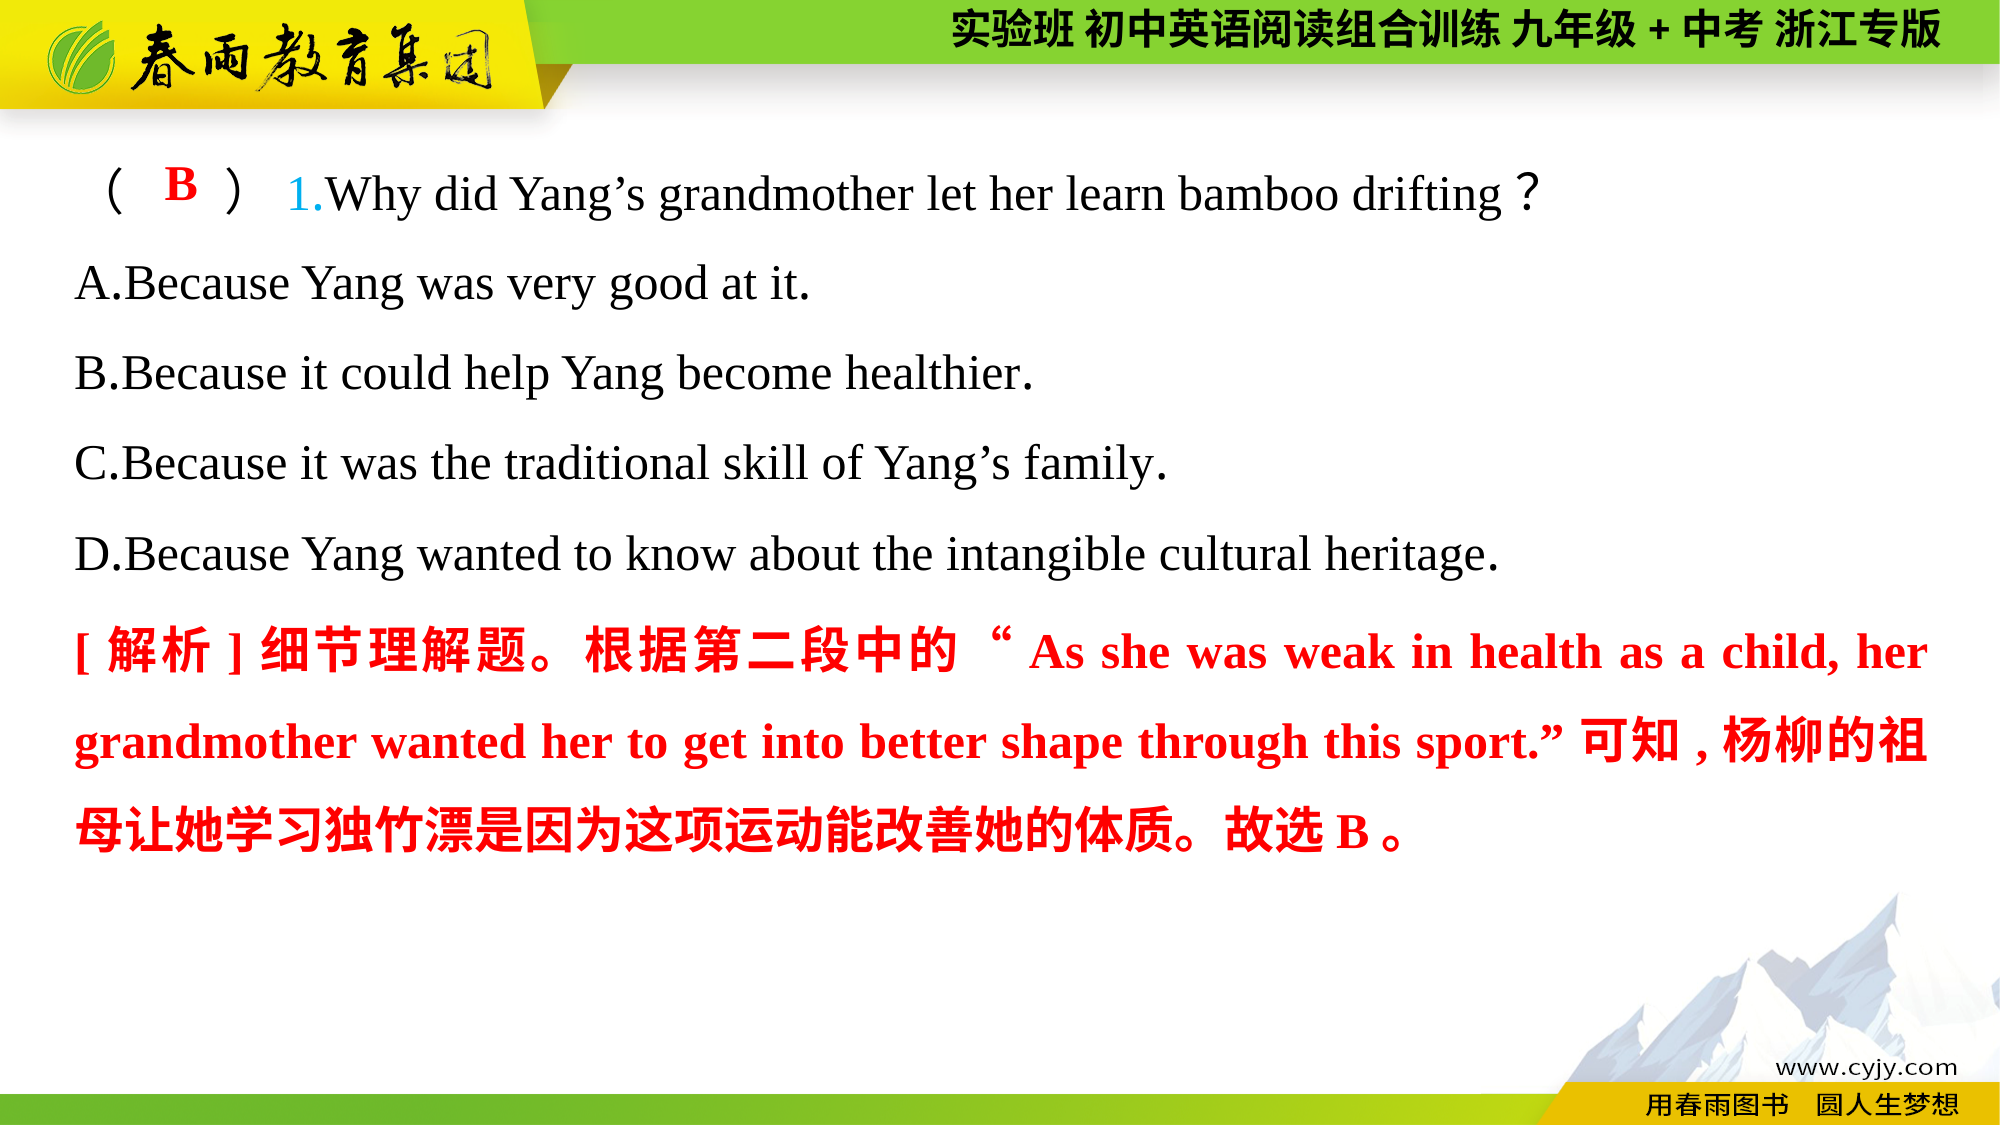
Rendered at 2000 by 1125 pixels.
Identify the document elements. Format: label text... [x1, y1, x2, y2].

picture [0, 0, 2000, 1125]
text_box B [149, 143, 213, 219]
list （ ）1.Why did Yang’s grandmother let her learn bamboo drifting？ A.Because Yang was very good at it. B.Because it could help Yang become healthier. C.Because it was the traditional skill of Yang’s family. D.Because Yang wanted to know about the intangible cultural heritage. [59, 122, 1944, 581]
text_box [解析]细节理解题。根据第二段中的“As she was weak in health as a child, her grandmother wanted her to get into better shape through this sport.”可知,杨柳的祖母让她学习独竹漂是因为这项运动能改善她的体质。故选B。 [59, 581, 1944, 867]
